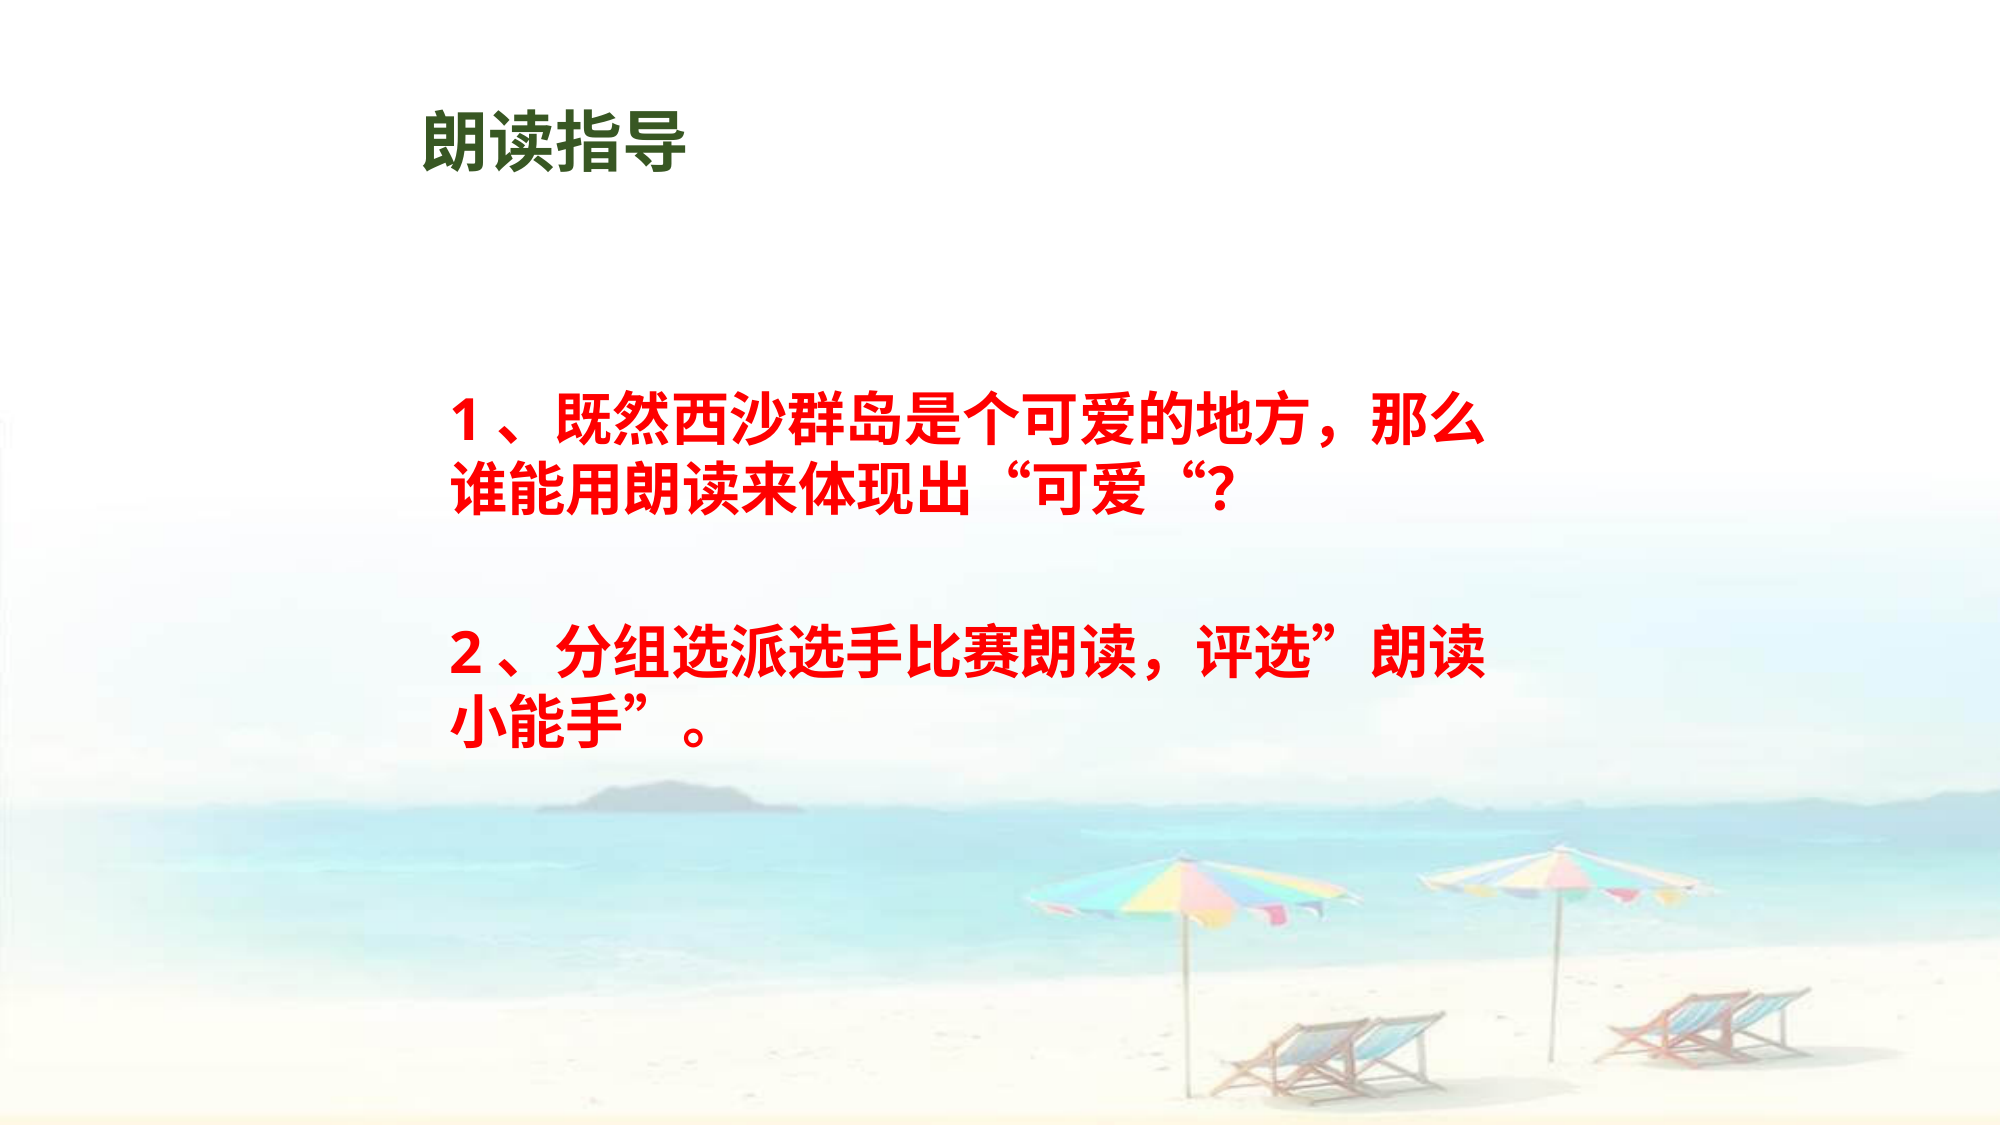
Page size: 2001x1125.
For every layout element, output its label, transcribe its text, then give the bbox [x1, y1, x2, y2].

text_box 2、分组选派选手比赛朗读，评选”朗读小能手”。 [434, 607, 1502, 763]
text_box 1、既然西沙群岛是个可爱的地方，那么谁能用朗读来体现出“可爱“？ [434, 374, 1514, 530]
text_box 朗读指导 [406, 92, 704, 188]
picture [0, 0, 2000, 1125]
